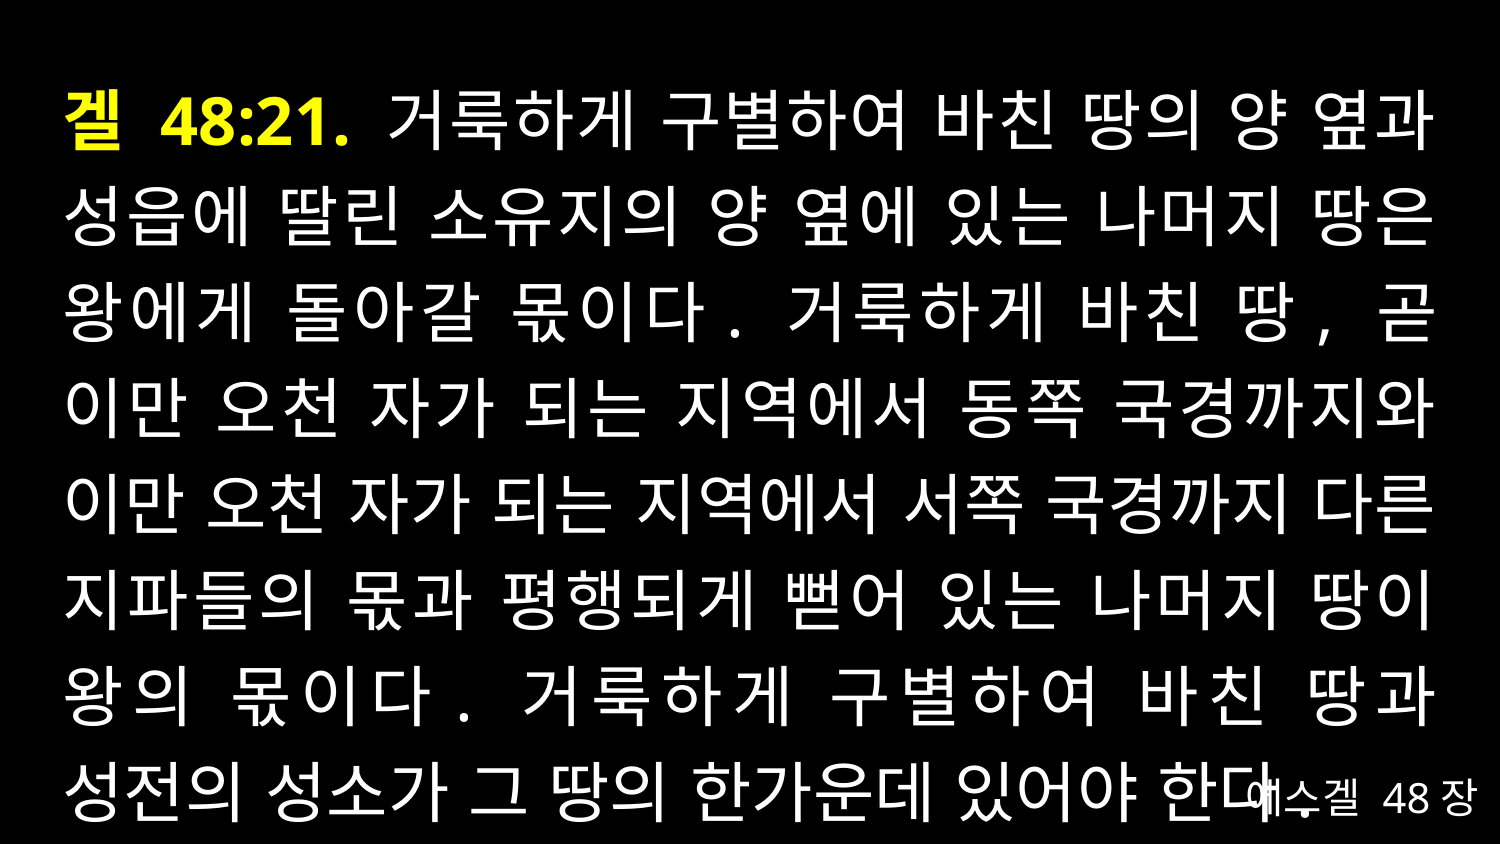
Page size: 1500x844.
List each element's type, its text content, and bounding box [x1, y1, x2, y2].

subtitle 에스겔 48장 [916, 770, 1500, 844]
title 겔 48:21. 거룩하게 구별하여 바친 땅의 양 옆과 성읍에 딸린 소유지의 양 옆에 있는 나머지 땅은 왕에게 돌아갈 몫이다. 거룩하게 바친 땅, 곧 이만 오천 자가 되는 지역에서 동쪽 국경까지와 이만 오천 자가 되는 지역에서 서쪽 국경까지 다른 지파들의 몫과 평행되게 뻗어 있는 나머지 땅이 왕의 몫이다. 거룩하게 구별하여 바친 땅과 성전의 성소가 그 땅의 한가운데 있어야 한다. [0, 0, 1500, 844]
